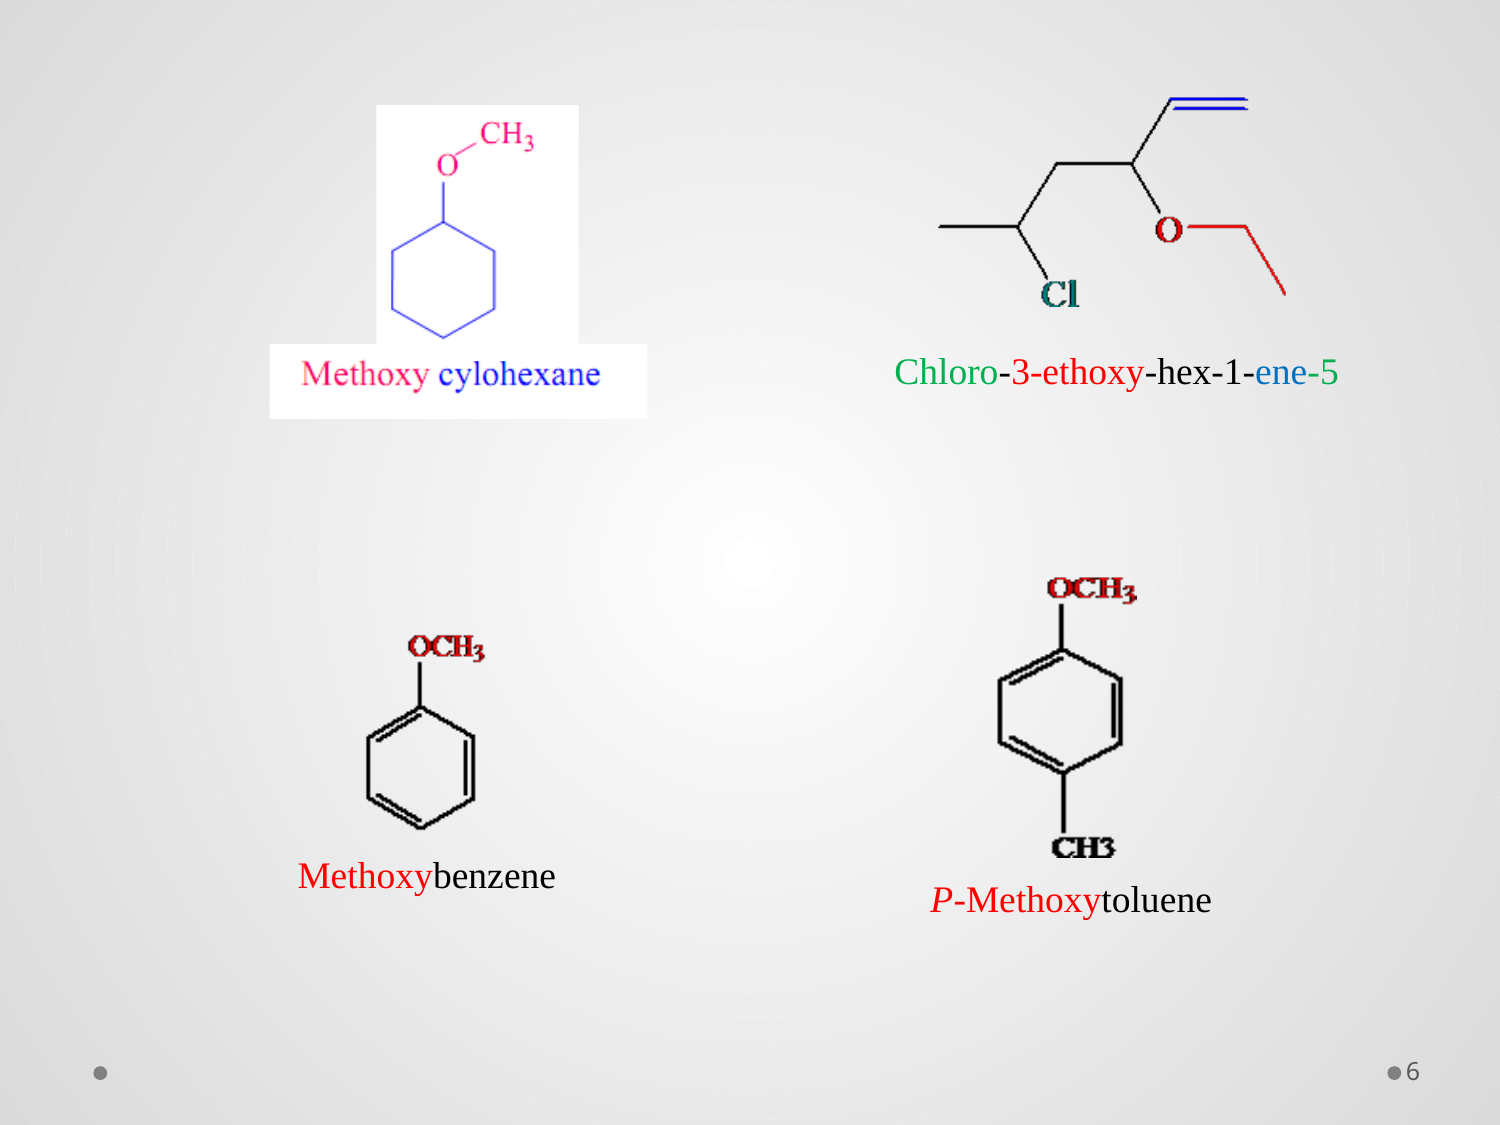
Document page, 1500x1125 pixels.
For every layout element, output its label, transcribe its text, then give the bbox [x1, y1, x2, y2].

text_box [913, 573, 1229, 928]
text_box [280, 632, 573, 905]
slide_number 6 [1401, 1042, 1494, 1103]
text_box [269, 105, 648, 419]
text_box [878, 93, 1355, 401]
